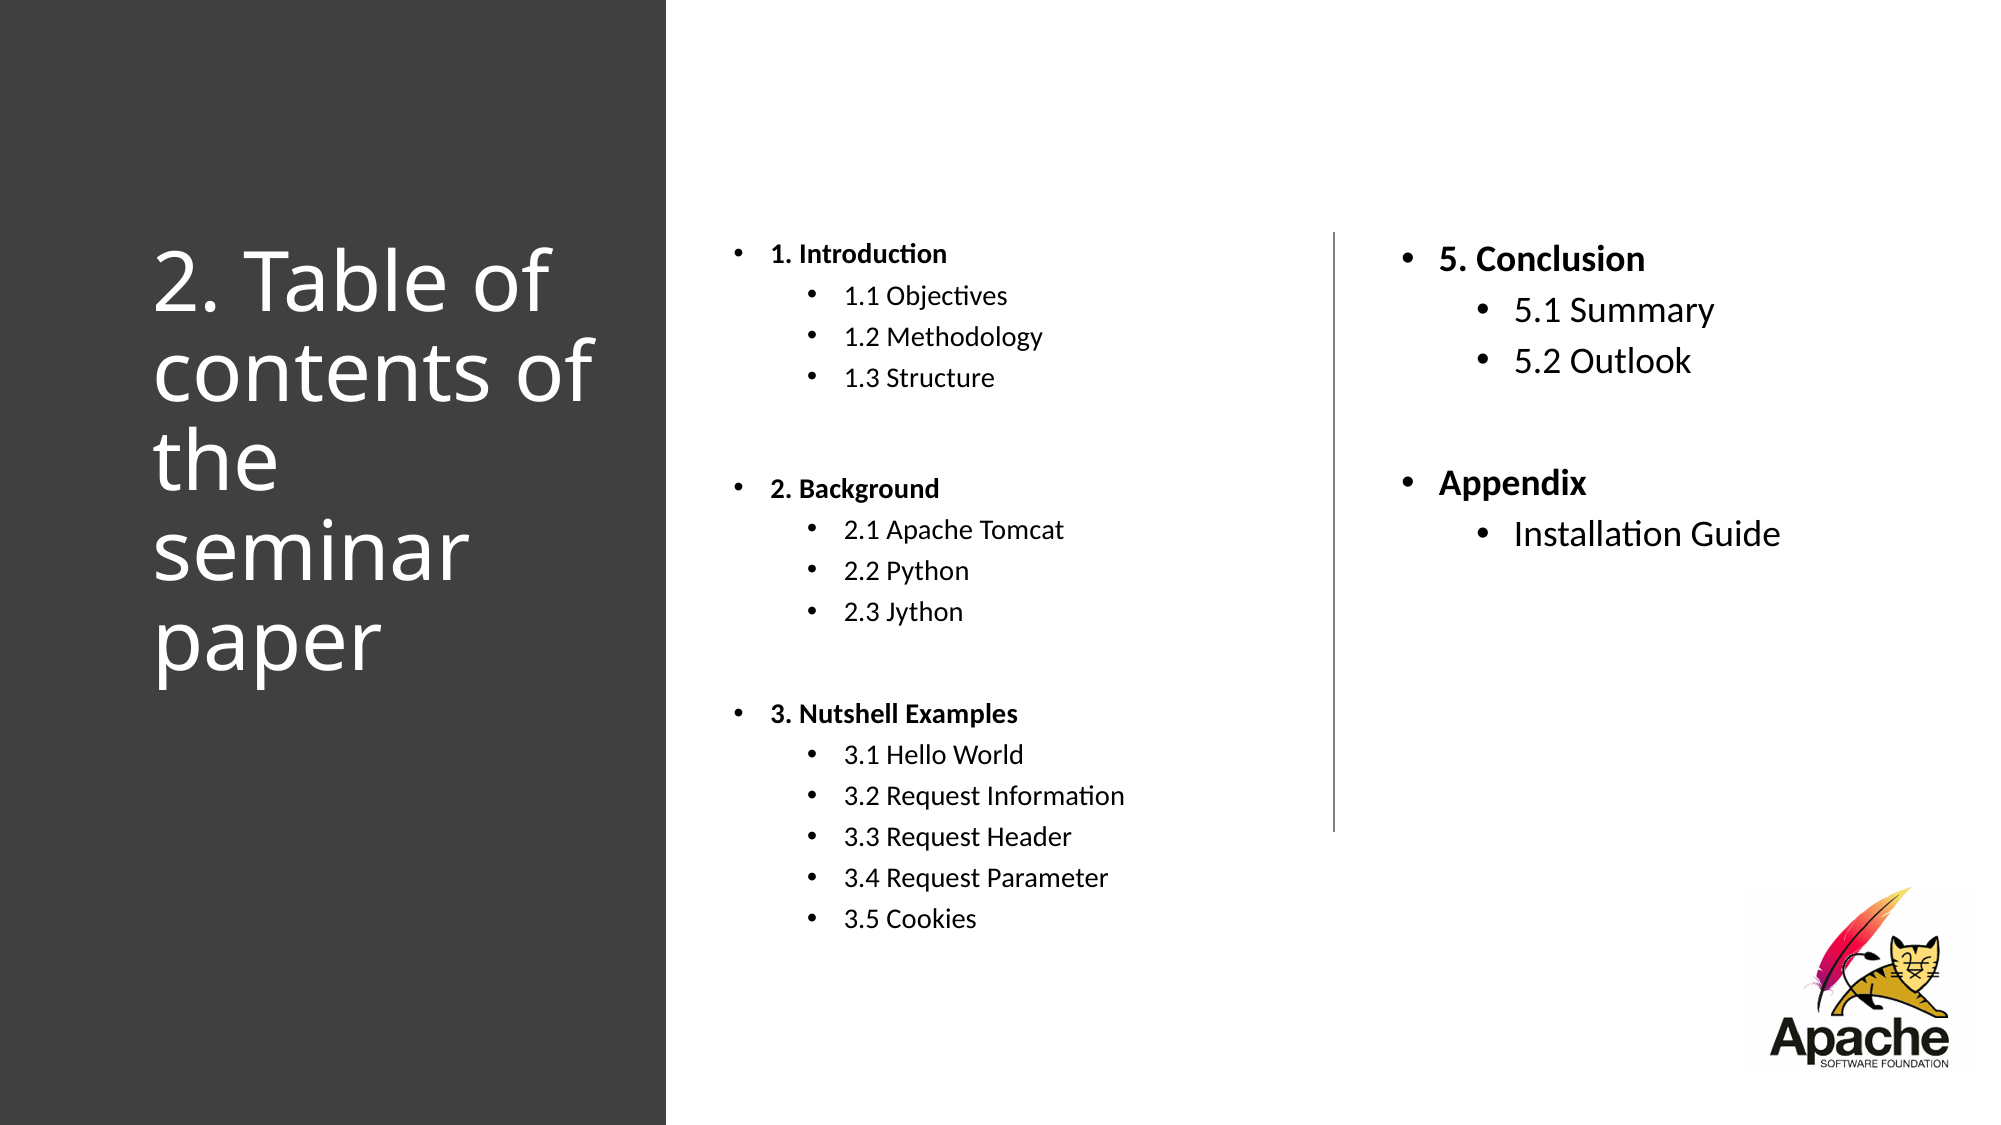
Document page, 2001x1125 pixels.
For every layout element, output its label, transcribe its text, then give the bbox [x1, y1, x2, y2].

title 2. Table of contents of the seminar paper [137, 231, 613, 948]
text_box [0, 0, 667, 1125]
picture [1735, 861, 1987, 1113]
list 1. Introduction 1.1 Objectives 1.2 Methodology 1.3 Structure 2. Background 2.1 Apache Tomcat 2.2 Python 2.3 Jython 3. Nutshell Examples 3.1 Hello World 3.2 Request Information 3.3 Request Header 3.4 Request Parameter 3.5 Cookies [718, 231, 1281, 948]
list 5. Conclusion 5.1 Summary 5.2 Outlook Appendix Installation Guide [1386, 231, 1911, 948]
